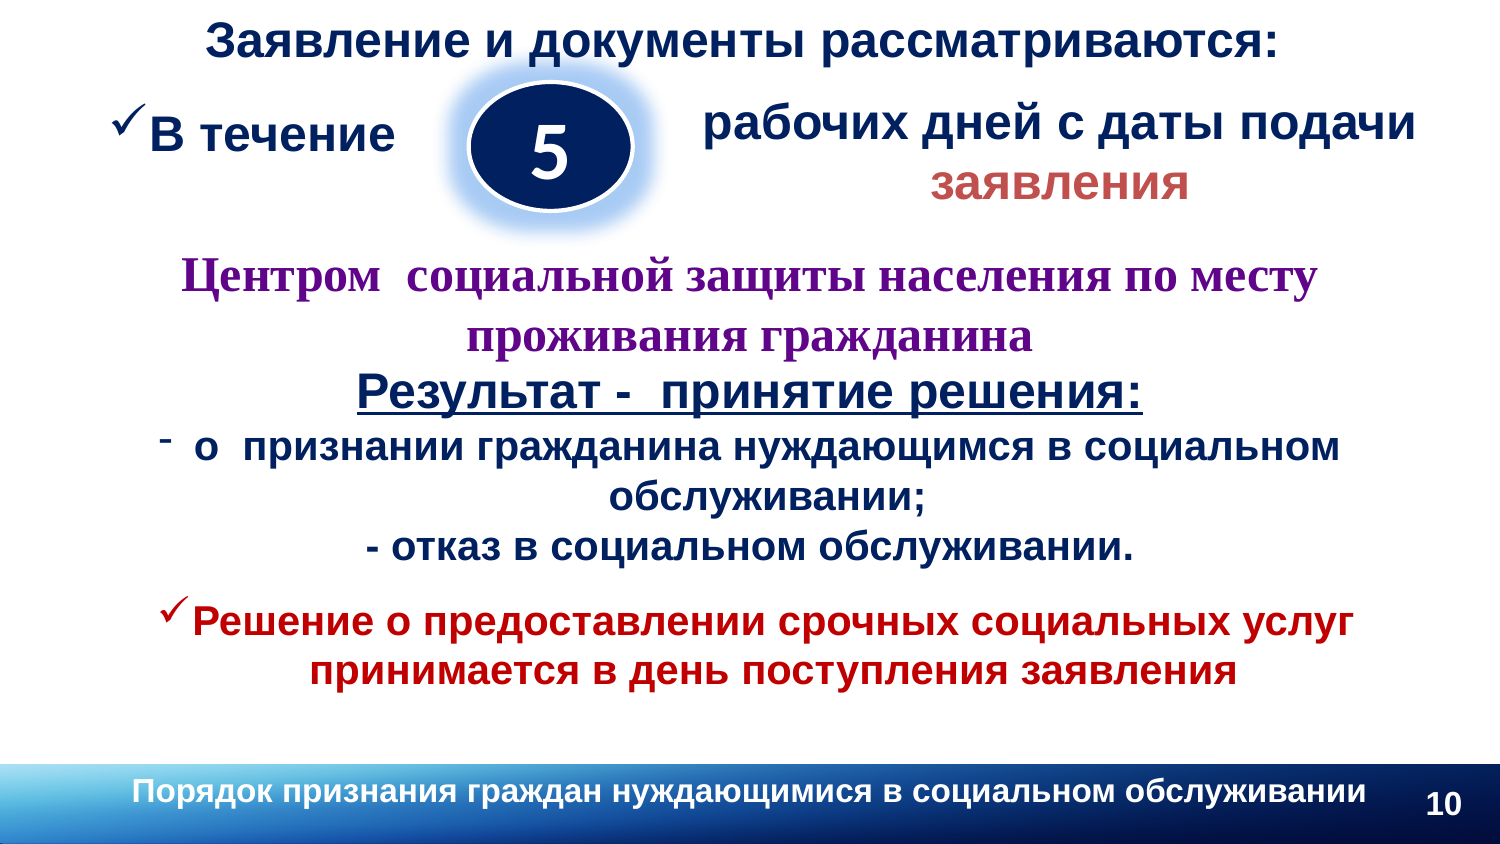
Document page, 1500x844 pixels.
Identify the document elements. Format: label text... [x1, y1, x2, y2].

text_box Результат - принятие решения: о признании гражданина нуждающимся в социальном обслуживании; - отказ в социальном обслуживании. [58, 351, 1442, 577]
picture [0, 764, 1500, 844]
text_box 5 [466, 79, 635, 214]
text_box Центром социальной защиты населения по месту проживания гражданина [35, 234, 1465, 370]
text_box Заявление и документы рассматриваются: [0, 0, 1500, 75]
text_box Решение о предоставлении срочных социальных услуг принимается в день поступления заявления [46, 585, 1465, 701]
text_box В течение [46, 93, 457, 169]
text_box рабочих дней с даты подачи заявления [679, 81, 1442, 217]
